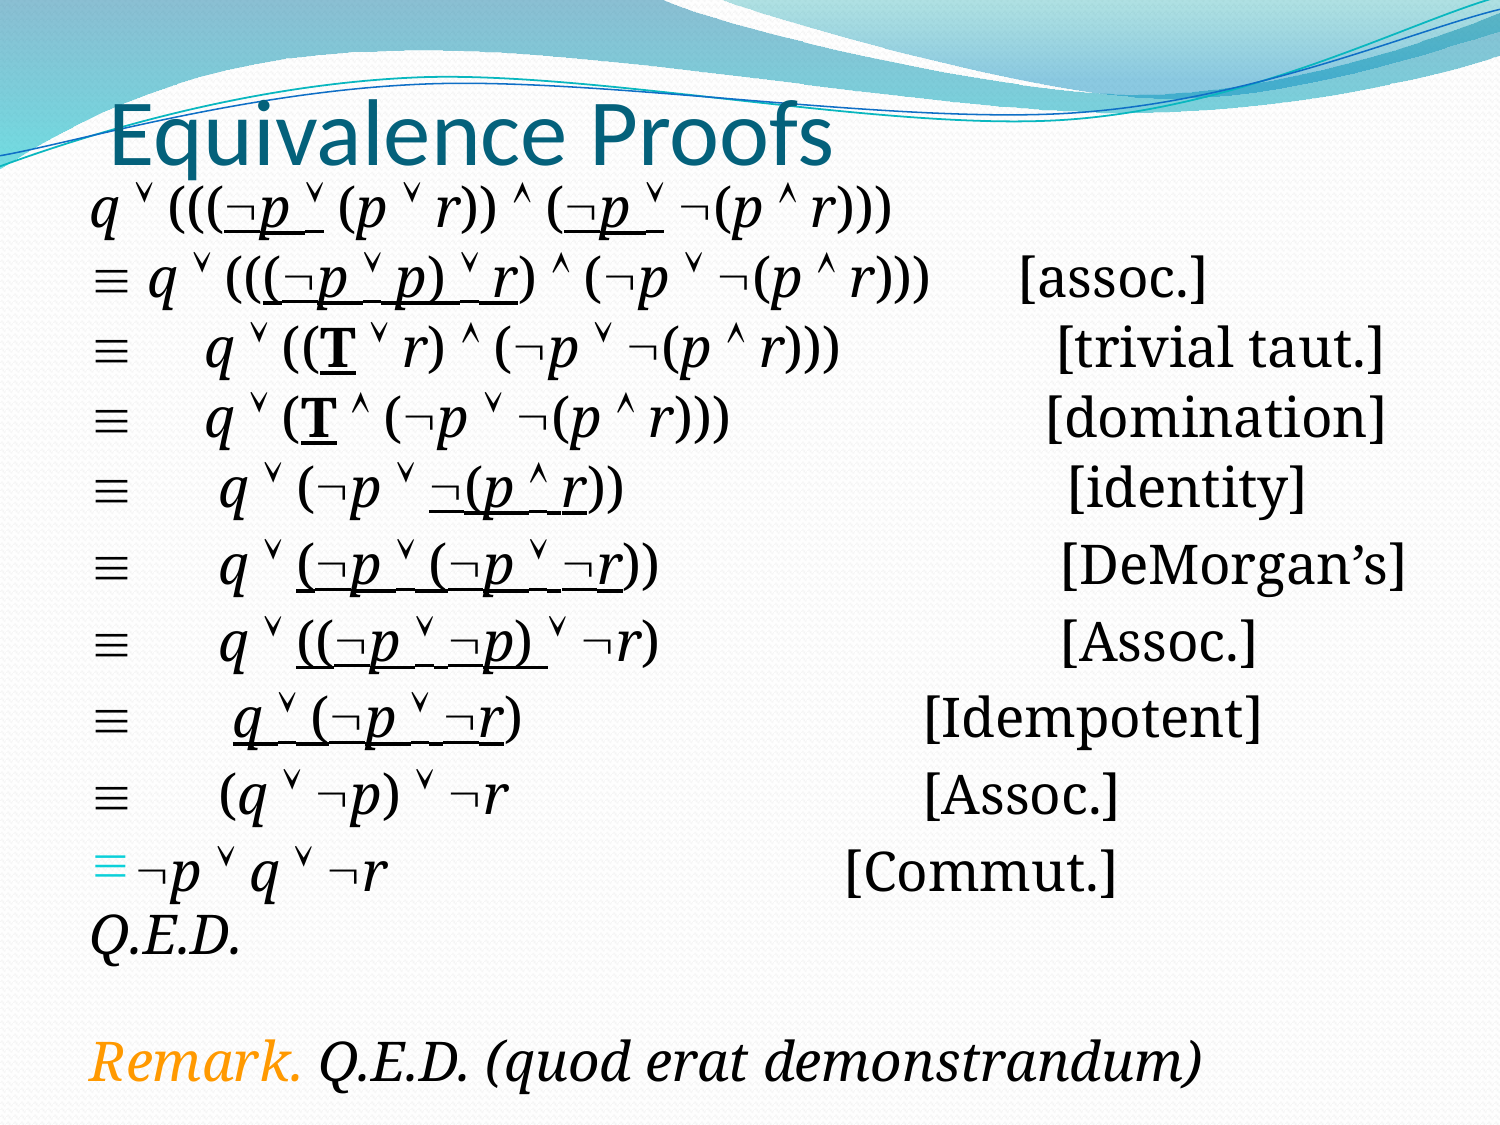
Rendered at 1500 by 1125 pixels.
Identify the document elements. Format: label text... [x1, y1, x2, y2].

title Equivalence Proofs [87, 62, 1438, 185]
text_box q  (((p  (p  r))  (p  (p  r)))  q  (((p  p)  r)  (p  (p  r))) [assoc.]  q  ((T  r)  (p  (p  r))) [trivial taut.]  q  (T  (p  (p  r))) [domination]  q  (p  (p  r)) [identity]  q  (p  (p  r)) [DeMorgan’s]  q  ((p  p)  r) [Assoc.]  q  (p  r) [Idempotent]  (q  p)  r [Assoc.] p  q  r [Commut.] Q.E.D. Remark. Q.E.D. (quod erat demonstrandum) [74, 172, 1425, 1125]
